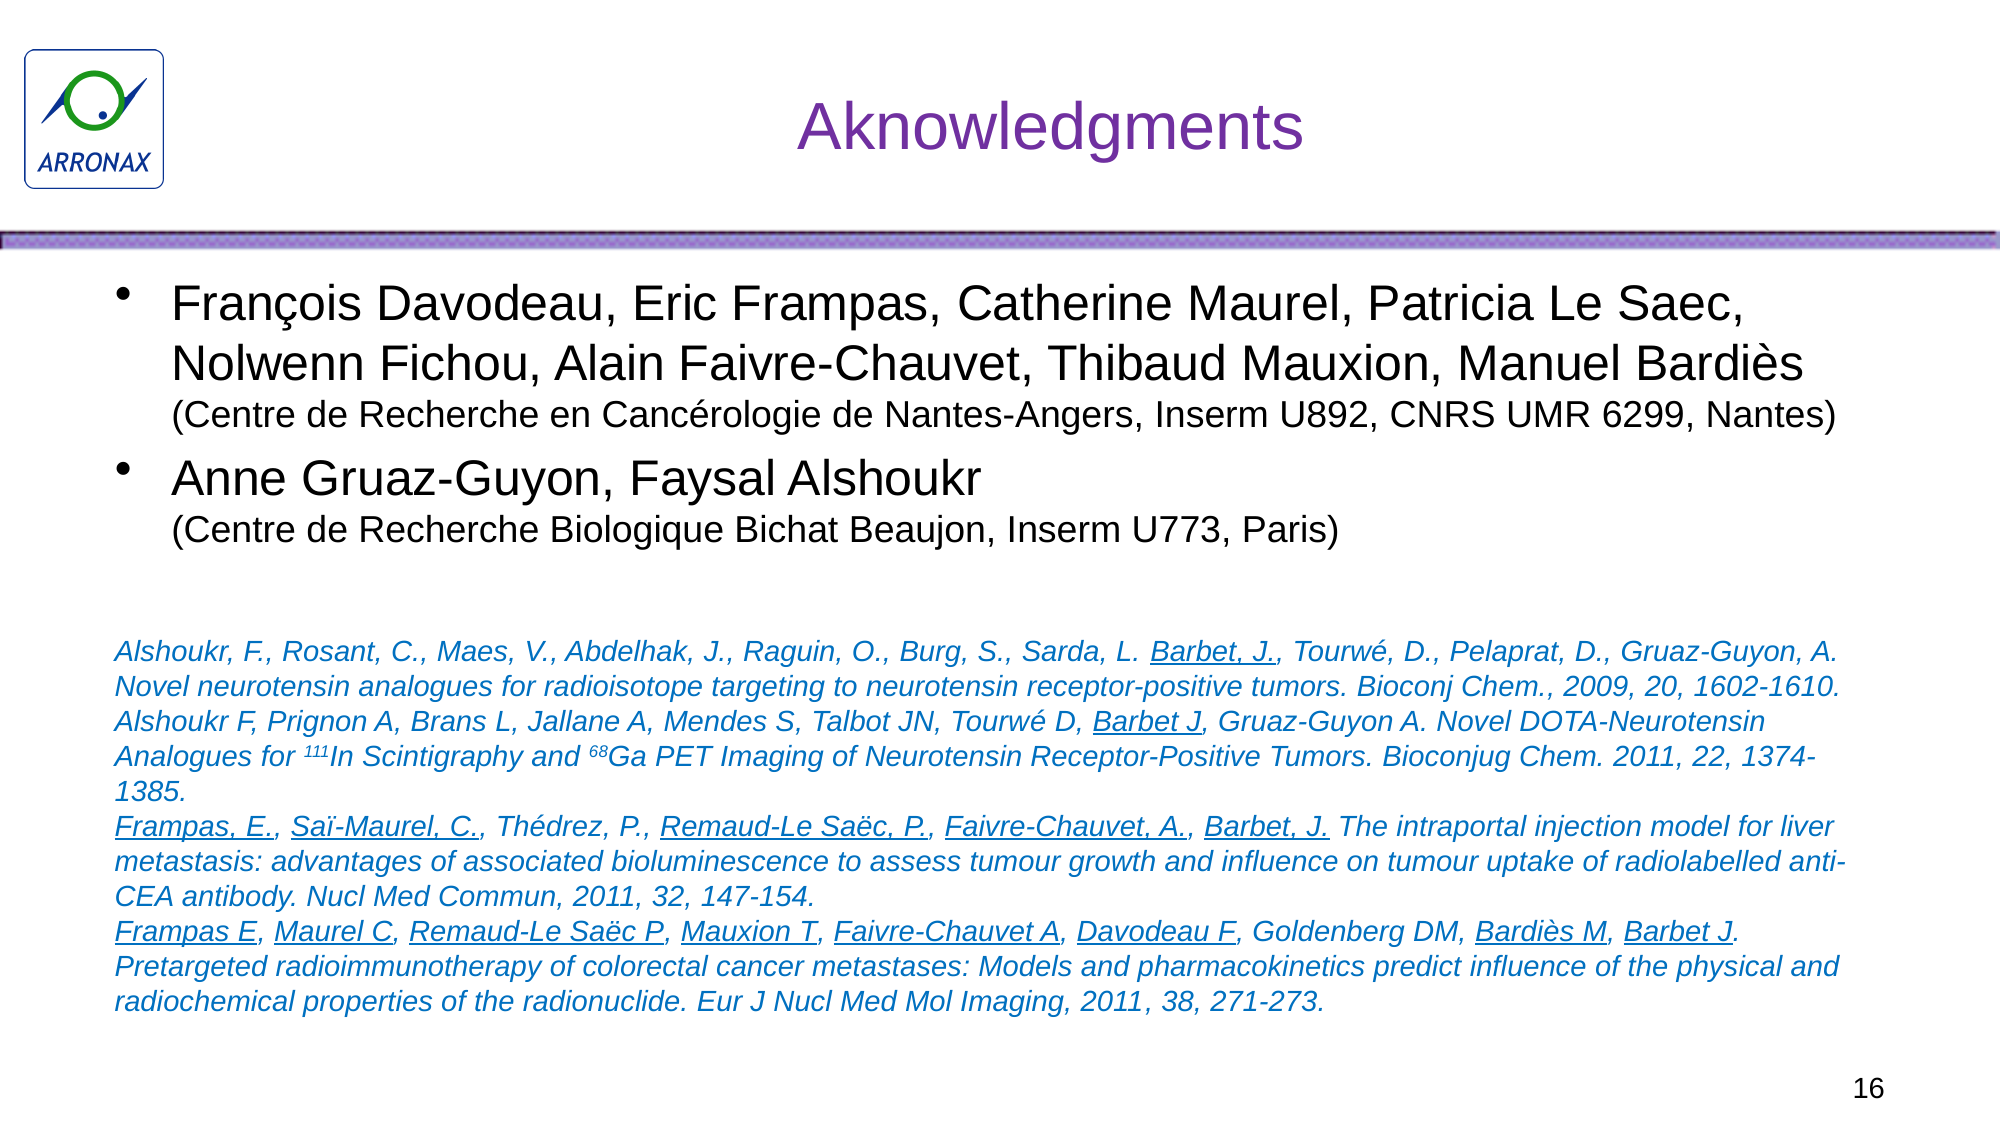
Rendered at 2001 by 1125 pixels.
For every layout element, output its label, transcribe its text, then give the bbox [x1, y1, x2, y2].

picture [0, 225, 2000, 263]
title Aknowledgments [202, 45, 1900, 200]
text_box Alshoukr, F., Rosant, C., Maes, V., Abdelhak, J., Raguin, O., Burg, S., Sarda, L. Barbet, J., Tourwé, D., Pelaprat, D., Gruaz-Guyon, A. Novel neurotensin analogues for radioisotope targeting to neurotensin receptor-positive tumors. Bioconj Chem., 2009, 20, 1602-1610. Alshoukr F, Prignon A, Brans L, Jallane A, Mendes S, Talbot JN, Tourwé D, Barbet J, Gruaz-Guyon A. Novel DOTA-Neurotensin Analogues for 111In Scintigraphy and 68Ga PET Imaging of Neurotensin Receptor-Positive Tumors. Bioconjug Chem. 2011, 22, 1374-1385. Frampas, E., Saï-Maurel, C., Thédrez, P., Remaud-Le Saëc, P., Faivre-Chauvet, A., Barbet, J. The intraportal injection model for liver metastasis: advantages of associated bioluminescence to assess tumour growth and influence on tumour uptake of radiolabelled anti-CEA antibody. Nucl Med Commun, 2011, 32, 147-154. Frampas E, Maurel C, Remaud-Le Saëc P, Mauxion T, Faivre-Chauvet A, Davodeau F, Goldenberg DM, Bardiès M, Barbet J. Pretargeted radioimmunotherapy of colorectal cancer metastases: Models and pharmacokinetics predict influence of the physical and radiochemical properties of the radionuclide. Eur J Nucl Med Mol Imaging, 2011, 38, 271-273. [99, 624, 1900, 1025]
picture [24, 49, 164, 189]
slide_number 16 [1433, 1061, 1901, 1113]
list François Davodeau, Eric Frampas, Catherine Maurel, Patricia Le Saec, Nolwenn Fichou, Alain Faivre-Chauvet, Thibaud Mauxion, Manuel Bardiès (Centre de Recherche en Cancérologie de Nantes-Angers, Inserm U892, CNRS UMR 6299, Nantes) Anne Gruaz-Guyon, Faysal Alshoukr (Centre de Recherche Biologique Bichat Beaujon, Inserm U773, Paris) [99, 262, 1900, 624]
